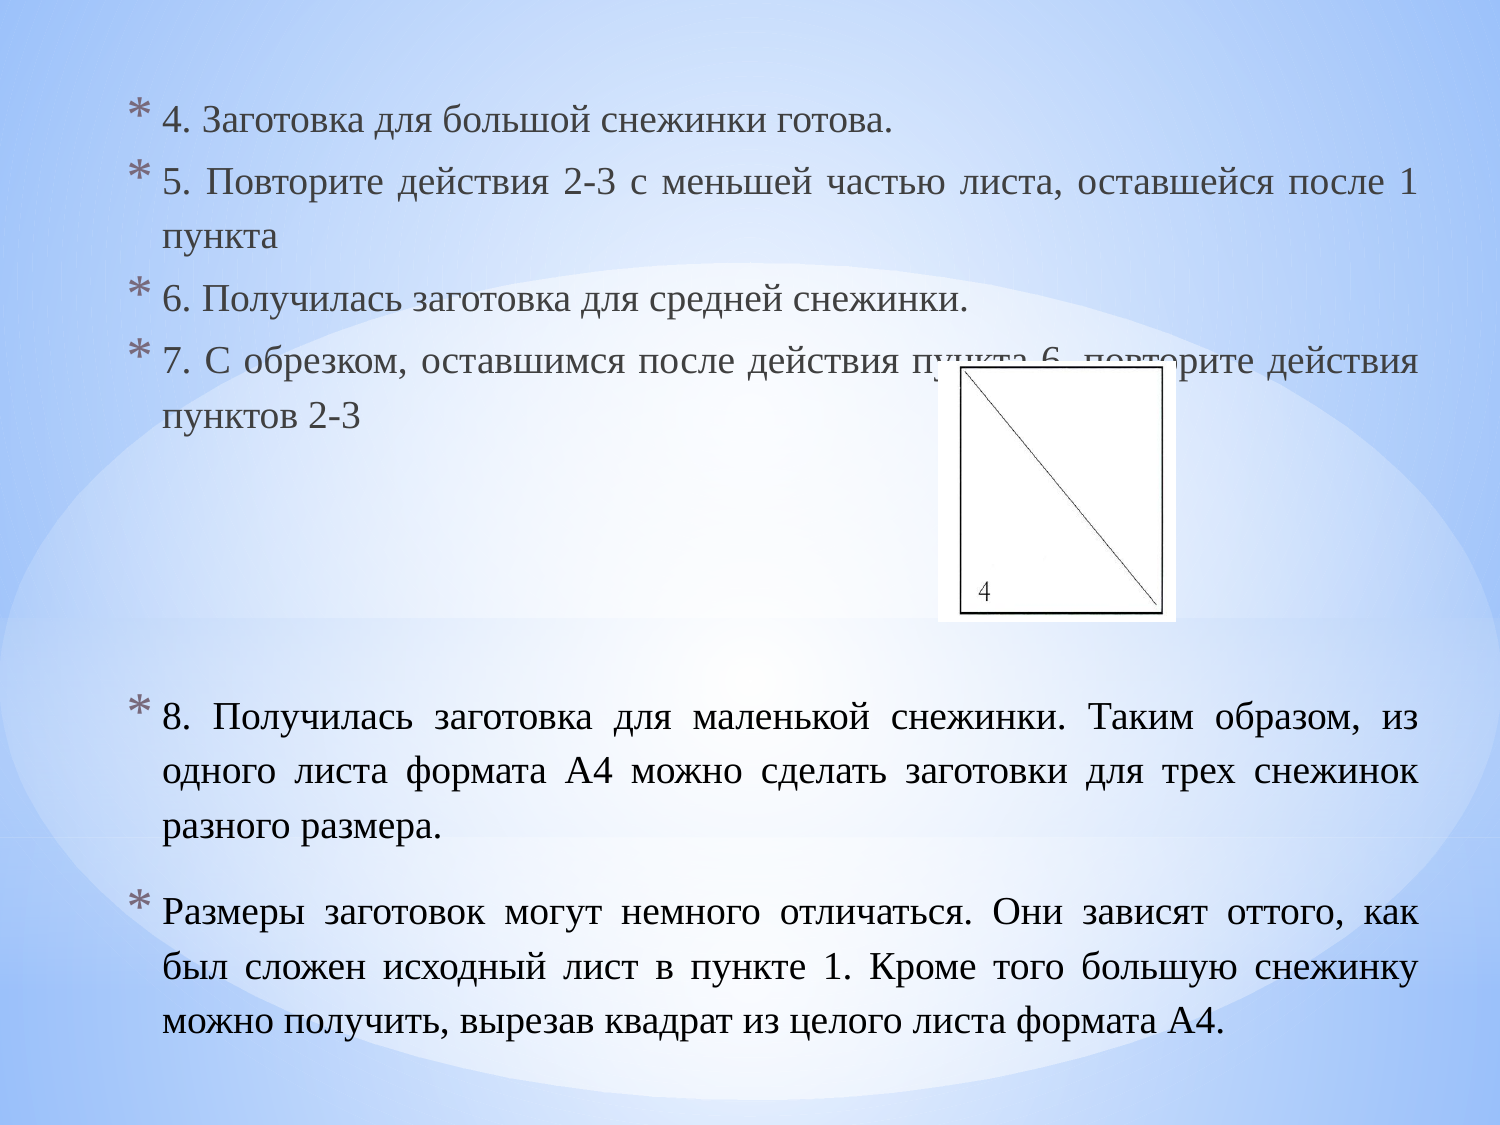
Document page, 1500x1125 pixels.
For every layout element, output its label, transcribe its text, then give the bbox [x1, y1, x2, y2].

list 4. Заготовка для большой снежинки готова. 5. Повторите действия 2-3 с меньшей частью листа, оставшейся после 1 пункта 6. Получилась заготовка для средней снежинки. 7. С обрезком, оставшимся после действия пункта 6, повторите действия пунктов 2-3 8. Получилась заготовка для маленькой снежинки. Таким образом, из одного листа формата А4 можно сделать заготовки для трех снежинок разного размера. Размеры заготовок могут немного отличаться. Они зависят оттого, как был сложен исходный лист в пункте 1. Кроме того большую снежинку можно получить, вырезав квадрат из целого листа формата А4. [112, 78, 1436, 1059]
picture [938, 361, 1176, 622]
